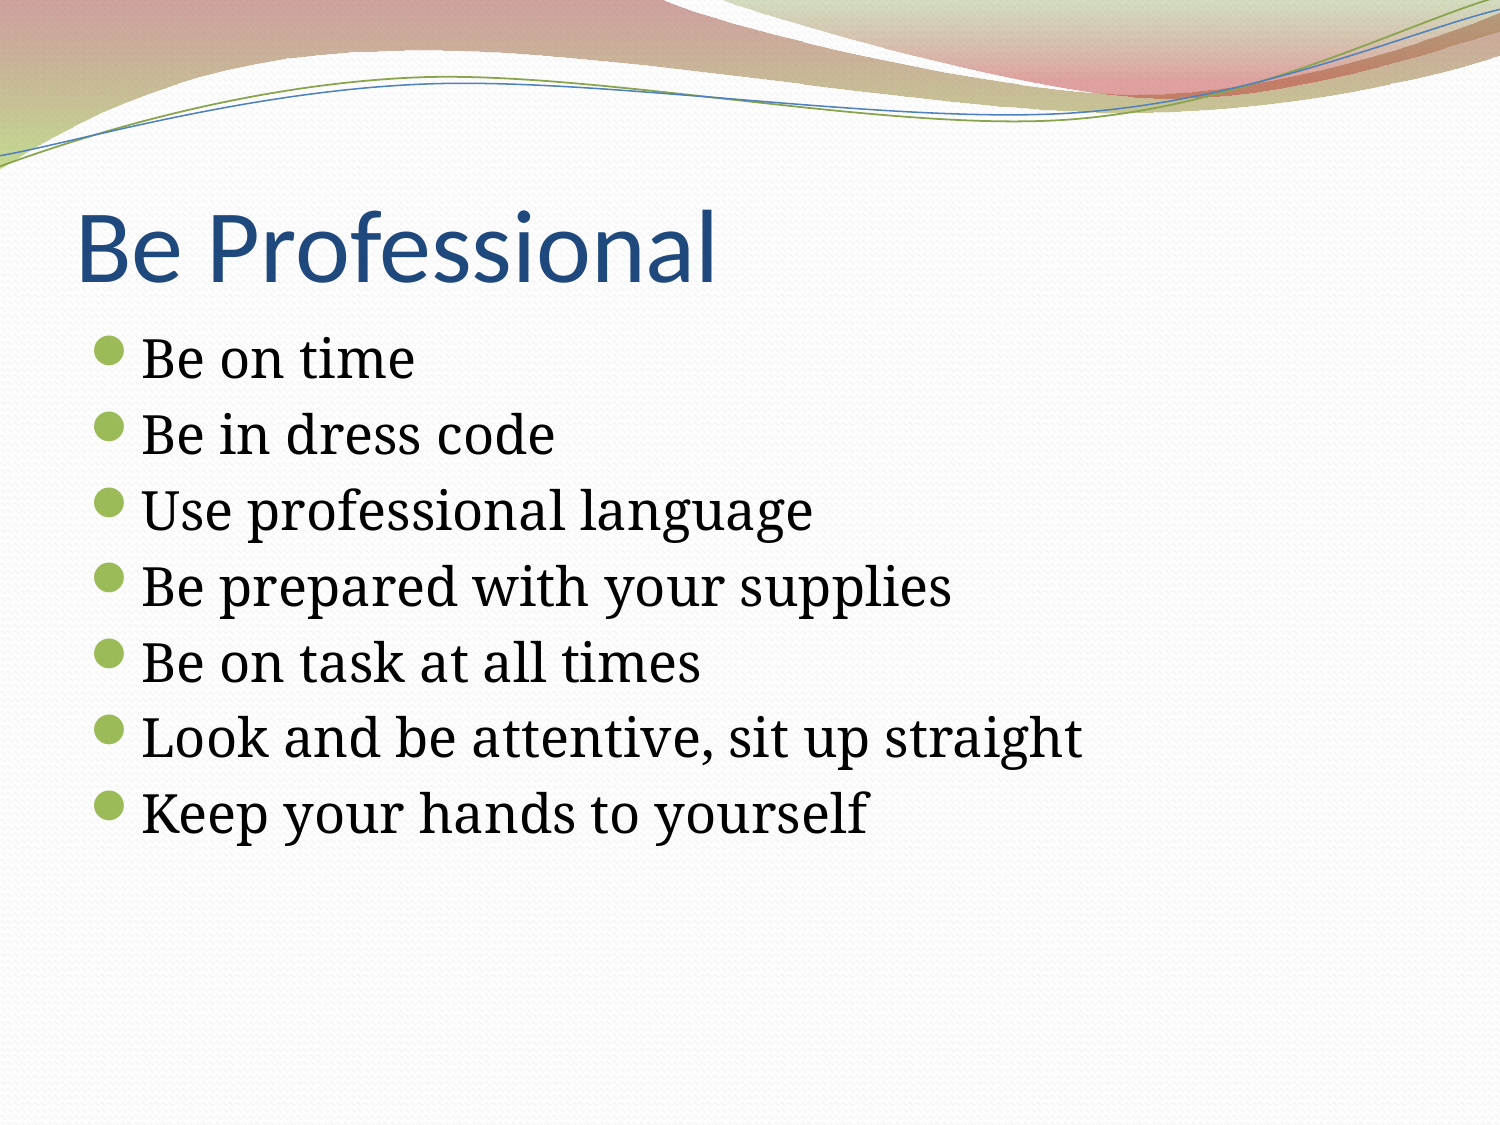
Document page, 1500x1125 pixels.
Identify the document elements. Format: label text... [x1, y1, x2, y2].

title Be Professional [75, 115, 1425, 303]
list Be on time Be in dress code Use professional language Be prepared with your supplies Be on task at all times Look and be attentive, sit up straight Keep your hands to yourself [75, 317, 1425, 1038]
